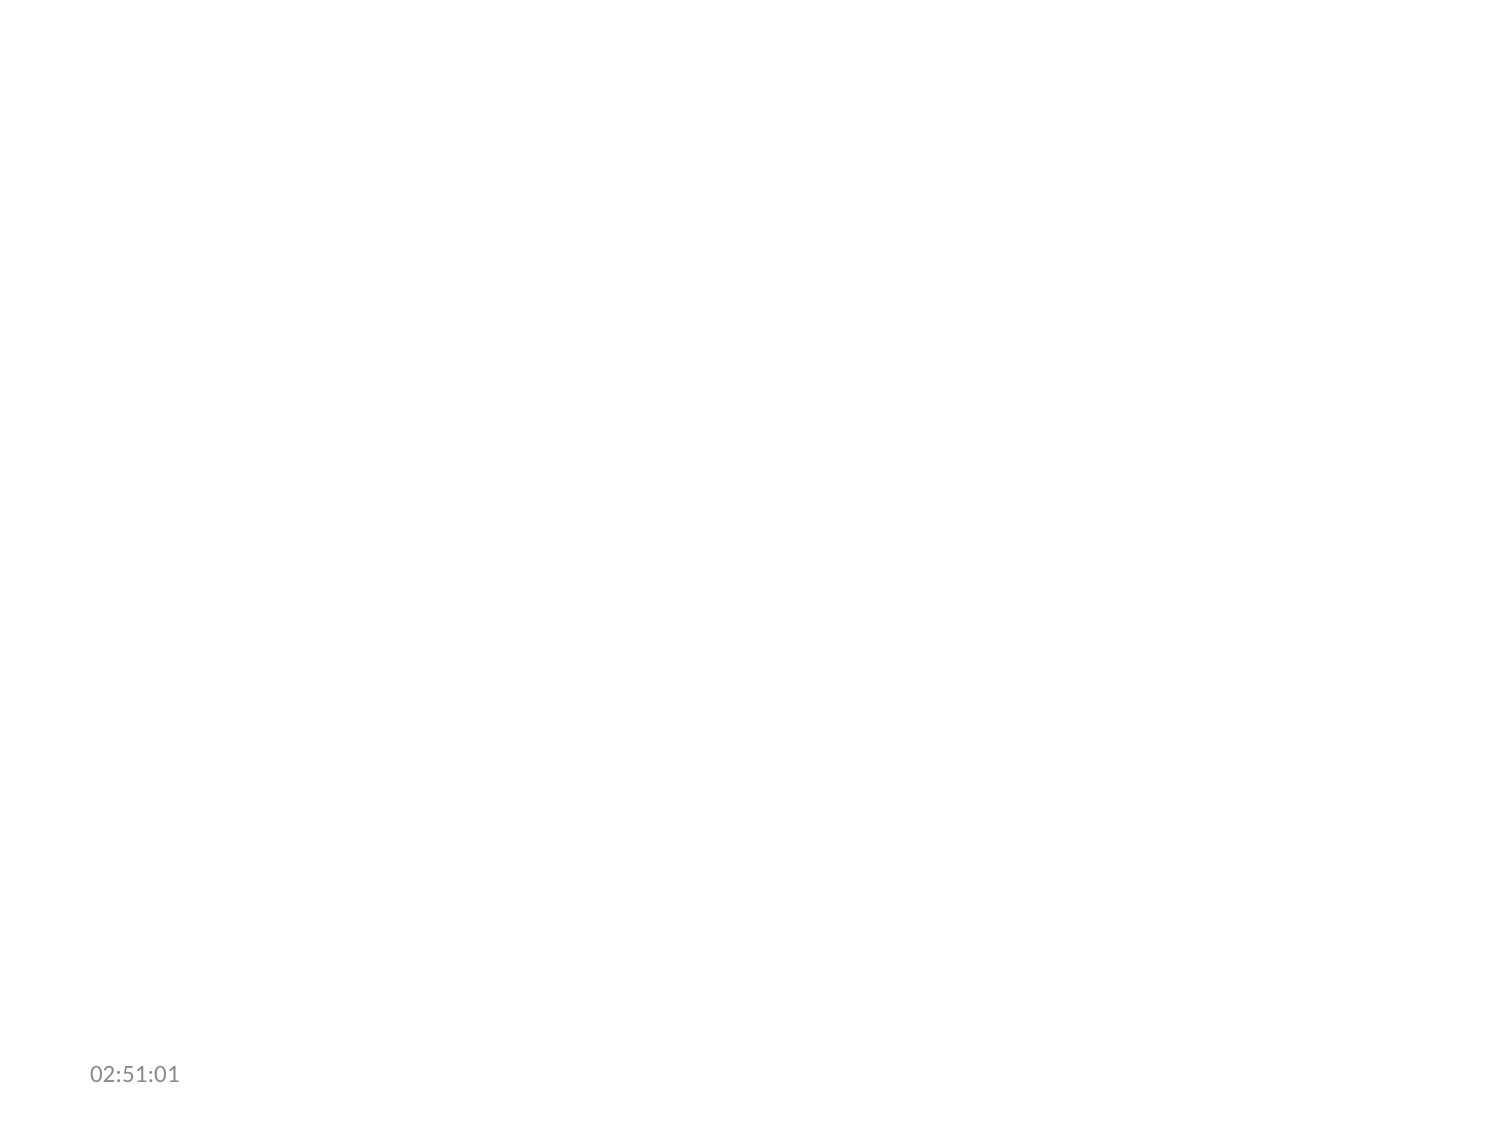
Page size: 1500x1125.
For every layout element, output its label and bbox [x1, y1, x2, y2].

slide_number [75, 1042, 425, 1103]
